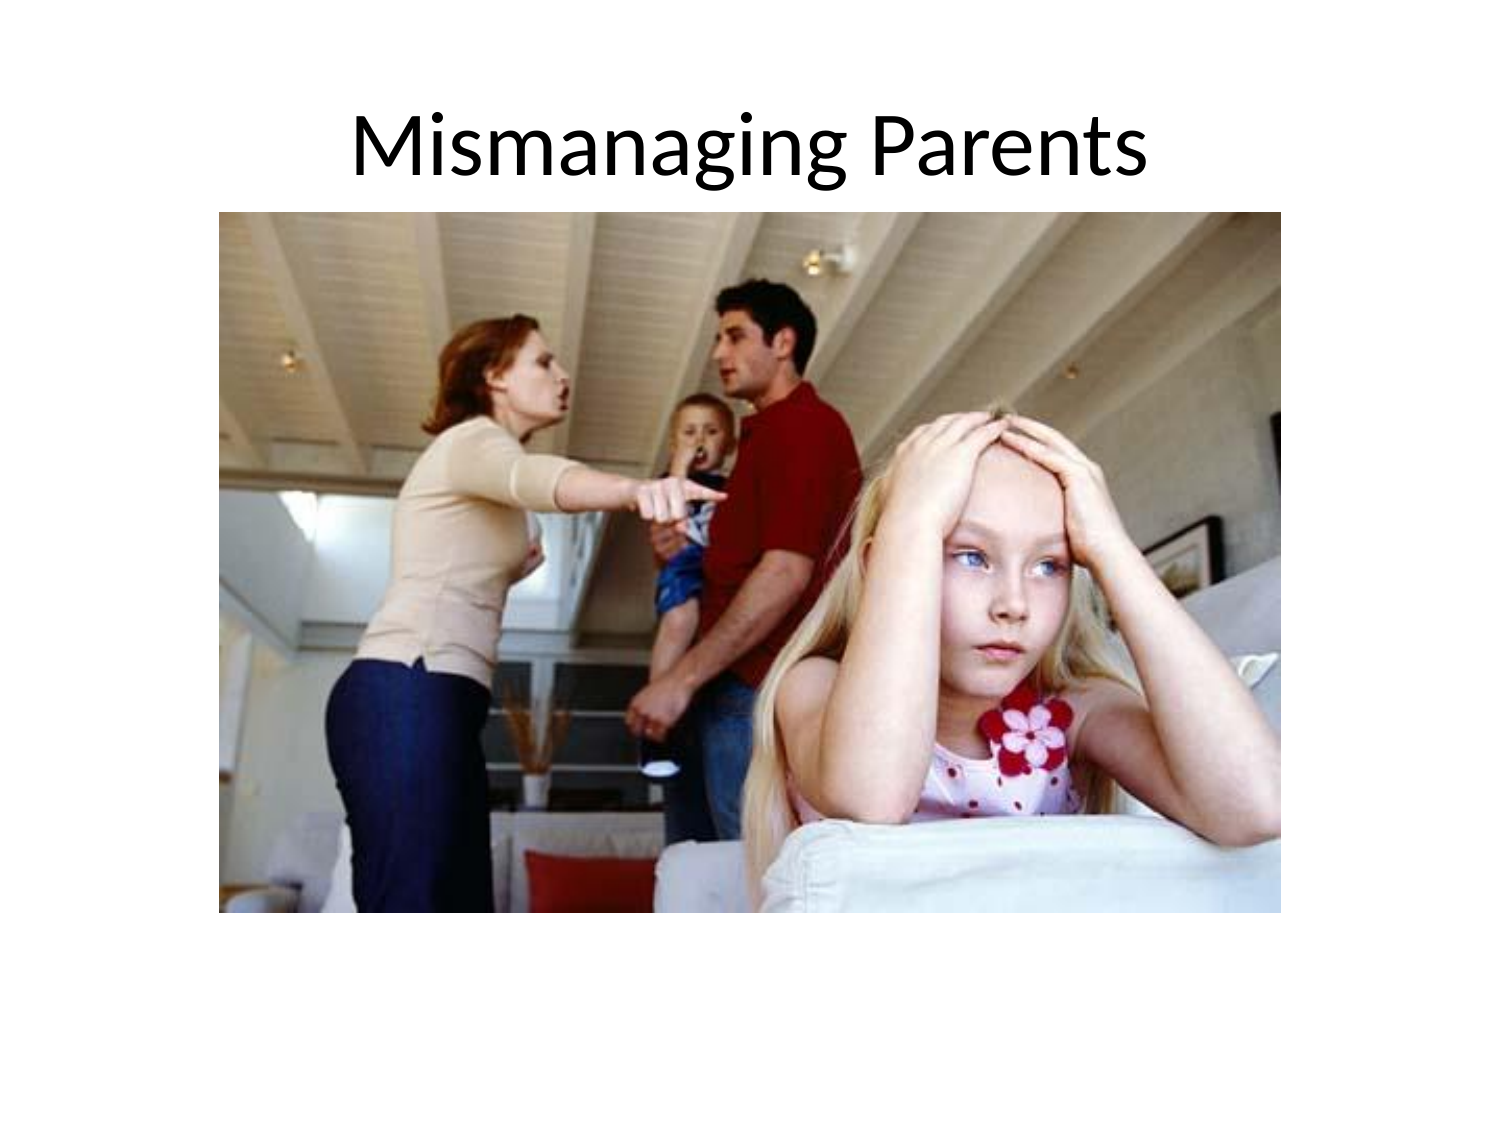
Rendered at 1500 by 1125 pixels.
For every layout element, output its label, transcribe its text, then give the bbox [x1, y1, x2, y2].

title Mismanaging Parents [75, 45, 1425, 233]
picture [219, 212, 1281, 913]
